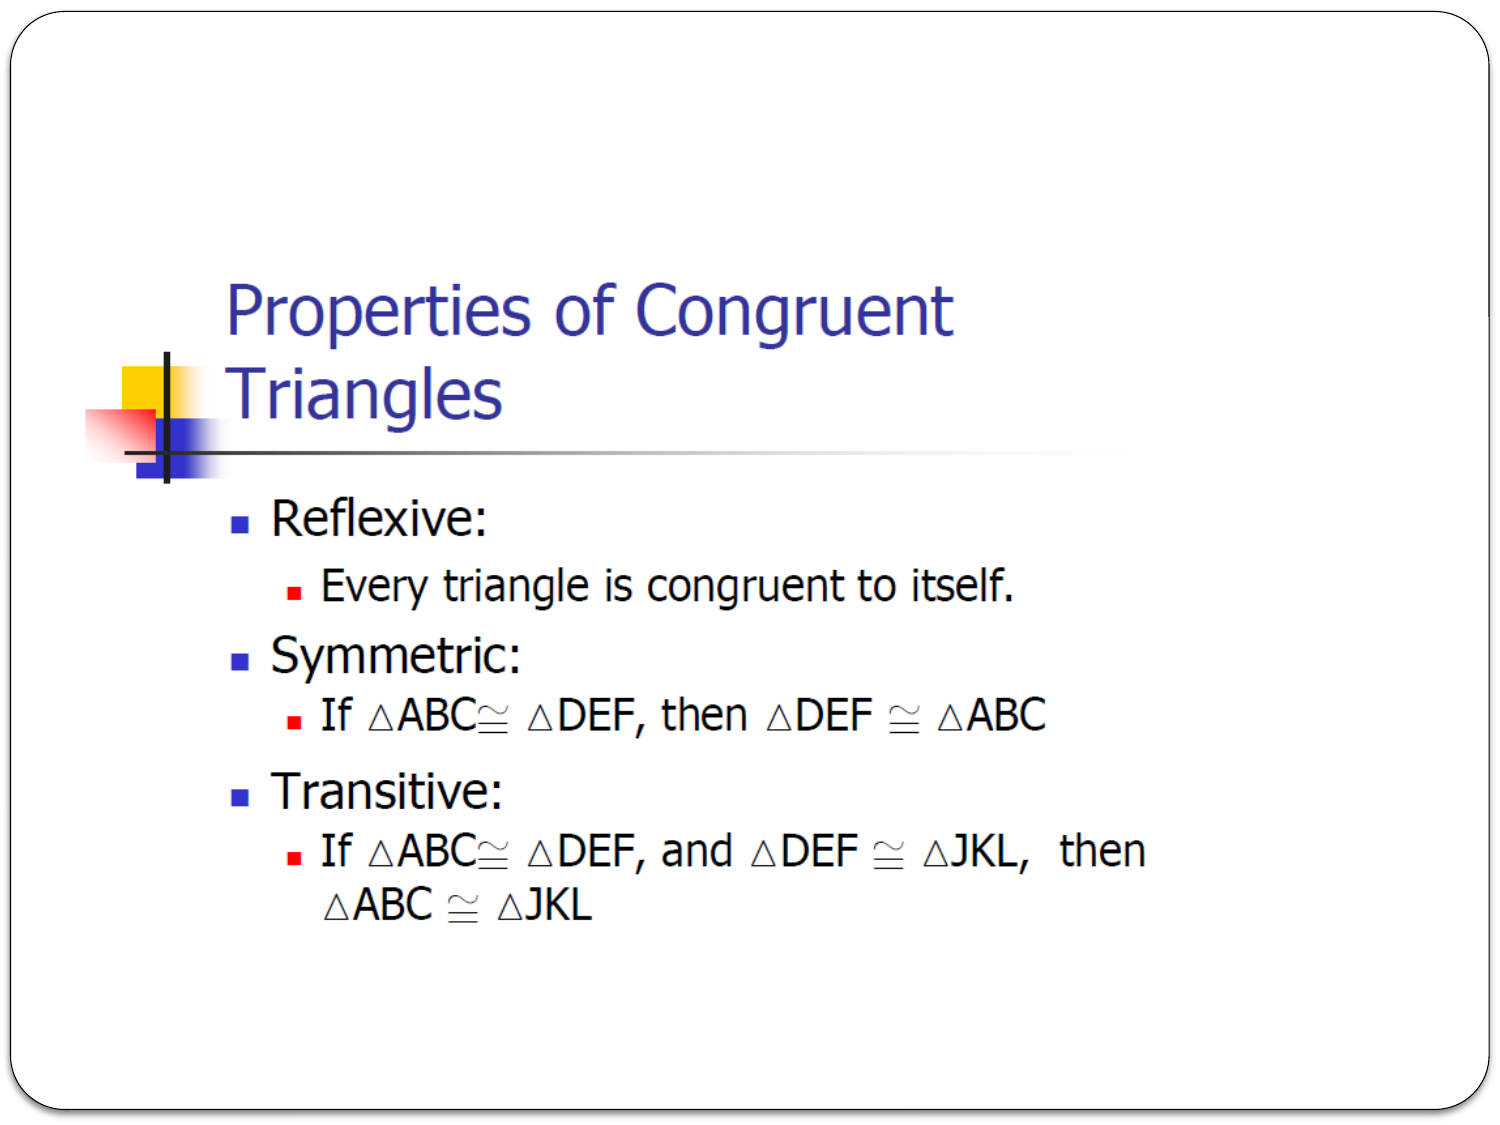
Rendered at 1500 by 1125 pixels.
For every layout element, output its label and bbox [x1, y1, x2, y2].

list [62, 237, 1198, 988]
